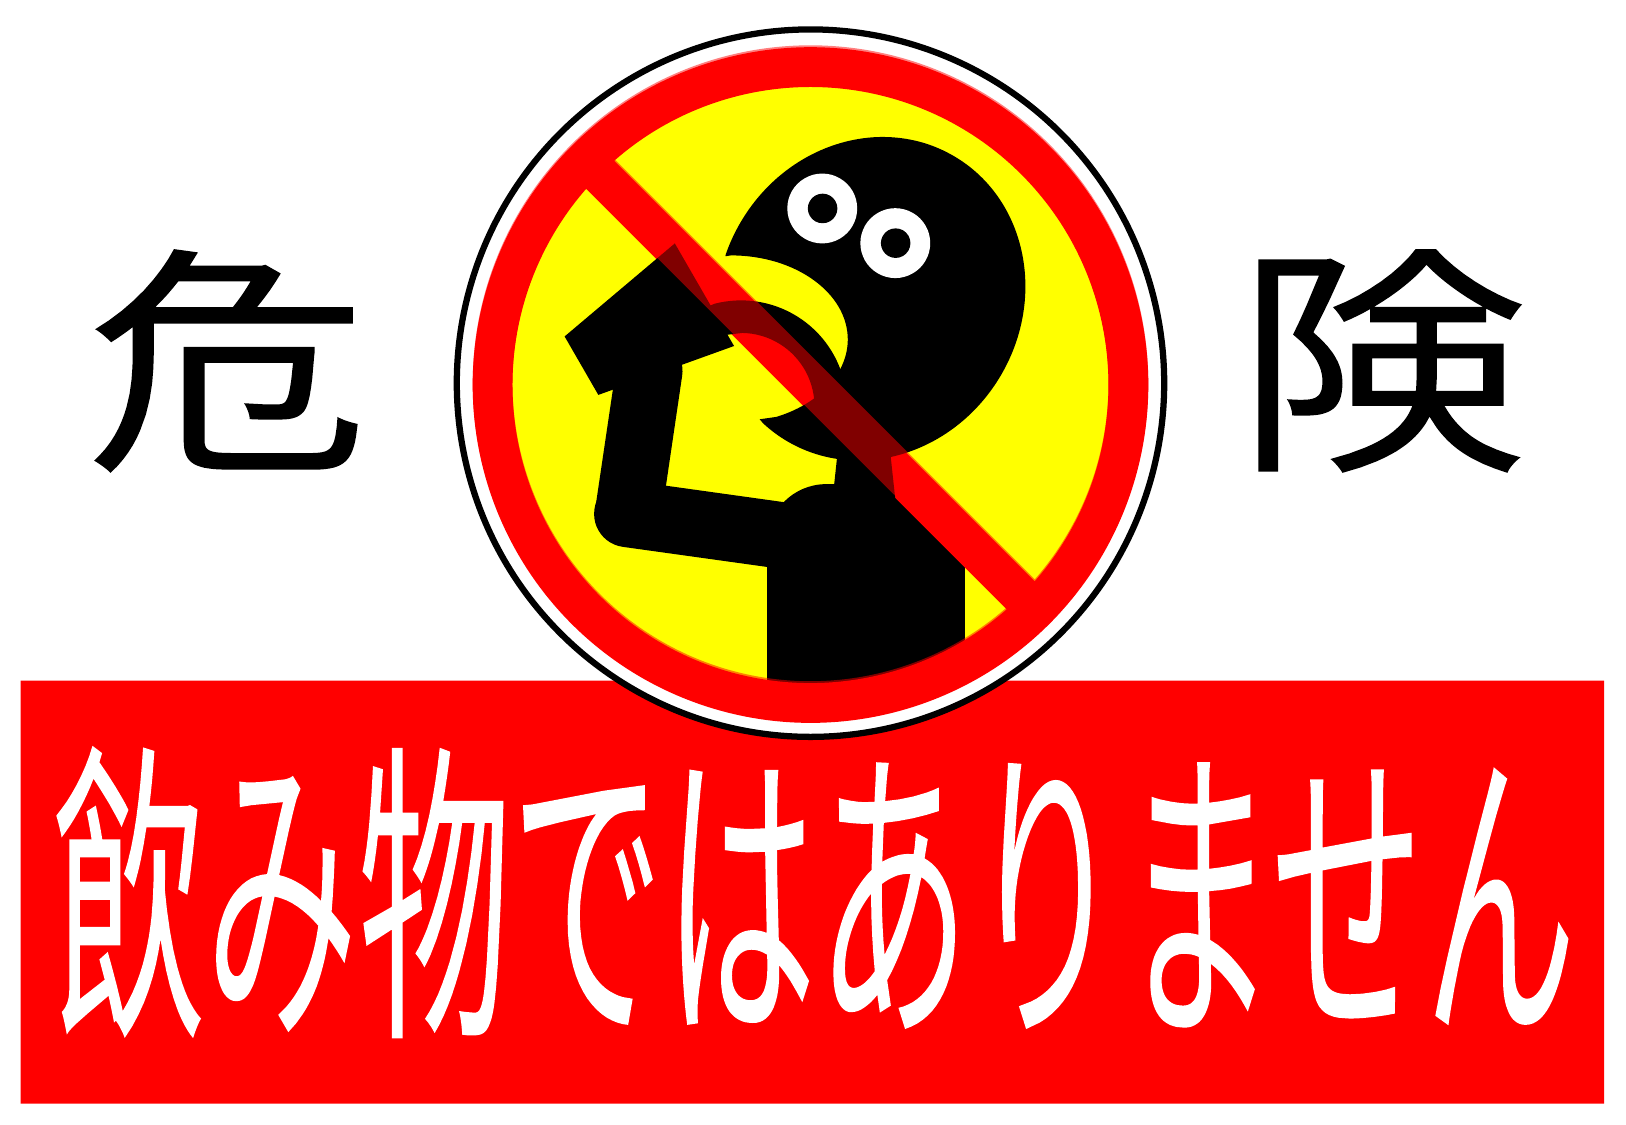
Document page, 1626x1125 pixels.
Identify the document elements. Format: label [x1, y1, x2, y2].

text_box [19, 678, 1606, 1106]
text_box [456, 29, 1165, 738]
